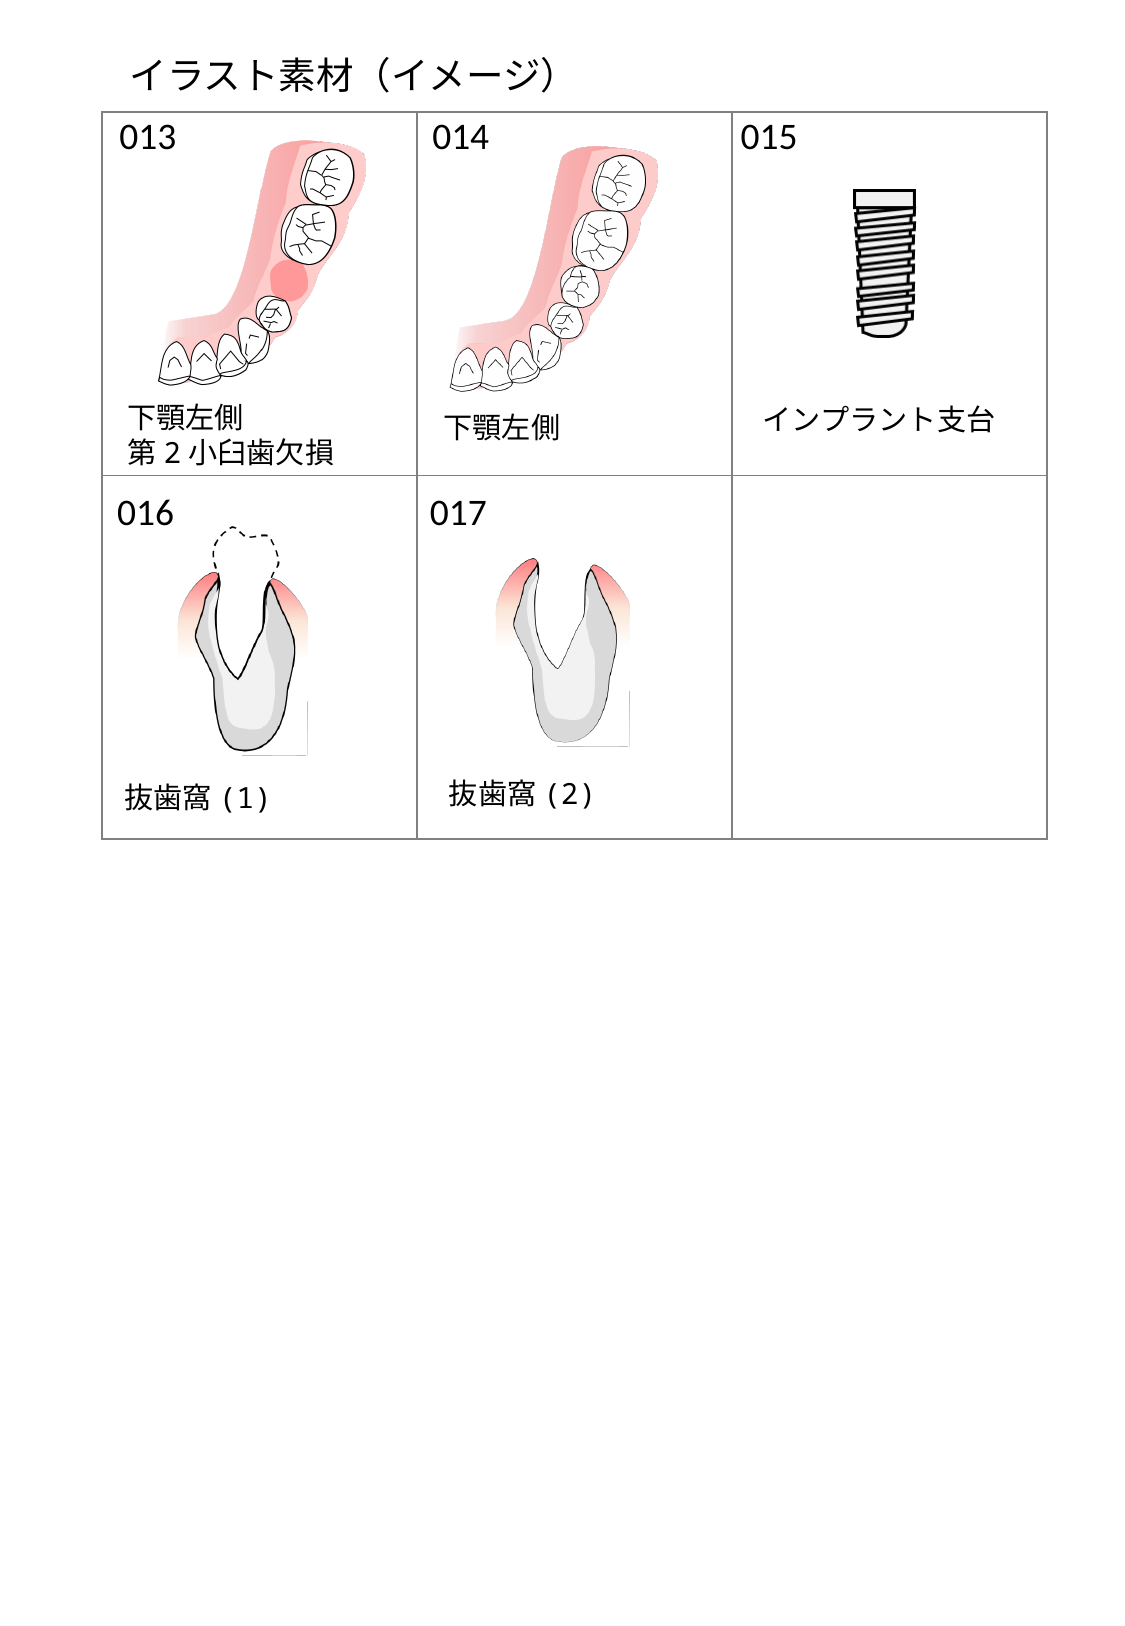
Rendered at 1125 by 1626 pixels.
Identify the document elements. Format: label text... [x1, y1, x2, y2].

table_cell [103, 476, 416, 838]
picture [449, 146, 658, 393]
text_box 015 [725, 105, 813, 165]
table_cell [418, 476, 731, 838]
table_header [733, 113, 1046, 475]
picture [853, 188, 918, 338]
text_box 抜歯窩(1) [109, 771, 287, 822]
text_box 013 [104, 105, 192, 165]
text_box 下顎左側 [428, 401, 576, 452]
text_box 抜歯窩(2) [434, 767, 611, 818]
picture [157, 140, 366, 387]
text_box 014 [417, 105, 505, 165]
text_box インプラント支台 [747, 394, 1011, 444]
table_header [192, 113, 416, 475]
picture [177, 526, 308, 756]
text_box 下顎左側 第2小臼歯欠損 [112, 391, 350, 477]
table_cell [733, 476, 1046, 838]
table_header [418, 113, 731, 475]
picture [495, 558, 630, 747]
table_header [103, 113, 154, 475]
text_box 016 [102, 480, 189, 540]
text_box イラスト素材（イメージ） [114, 44, 594, 105]
text_box 017 [415, 480, 502, 540]
